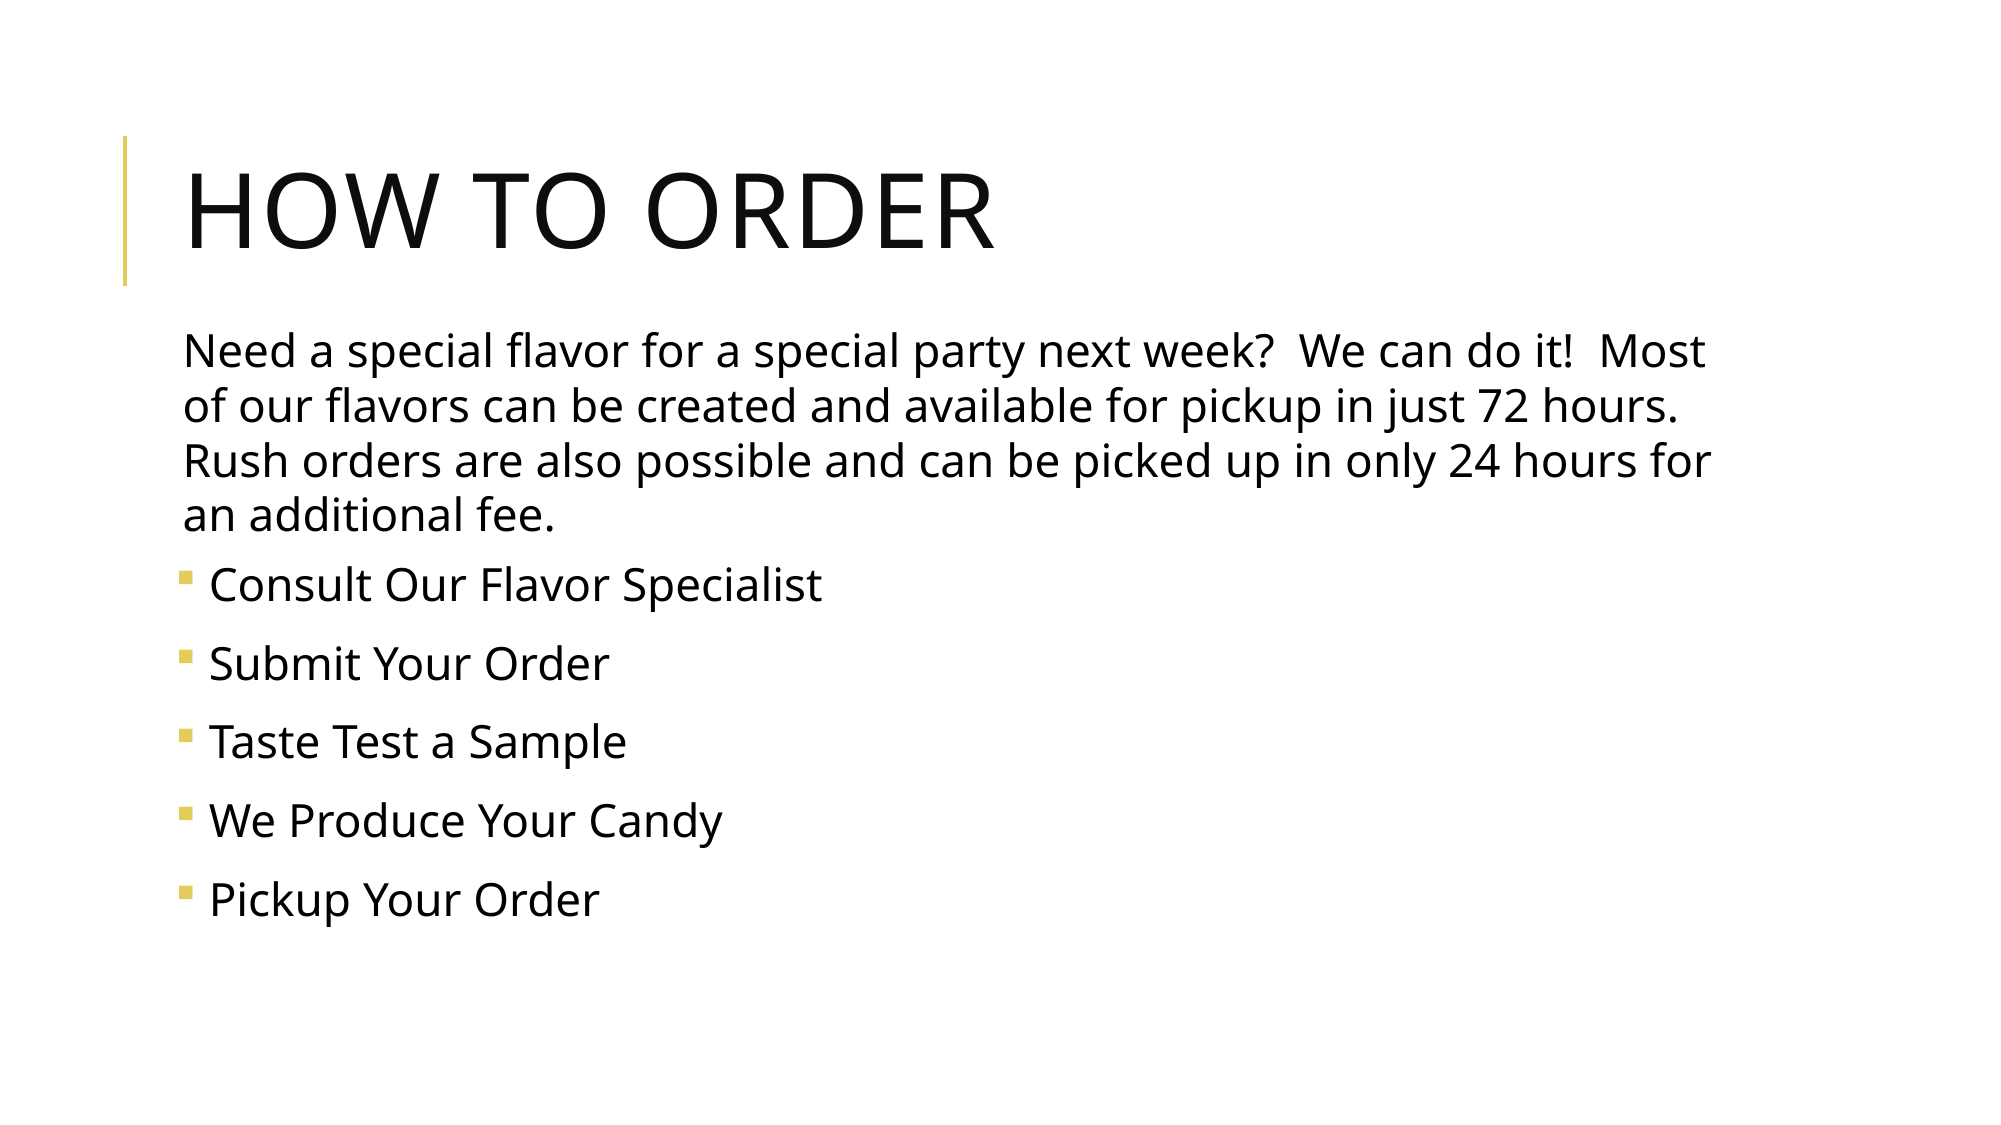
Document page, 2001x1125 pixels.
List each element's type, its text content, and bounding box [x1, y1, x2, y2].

text_box Need a special flavor for a special party next week? We can do it! Most of our flavors can be created and available for pickup in just 72 hours. Rush orders are also possible and can be picked up in only 24 hours for an additional fee. [167, 313, 1763, 604]
title How to order [168, 96, 1763, 313]
list Consult Our Flavor Specialist Submit Your Order Taste Test a Sample We Produce Your Candy Pickup Your Order [168, 604, 1763, 1008]
